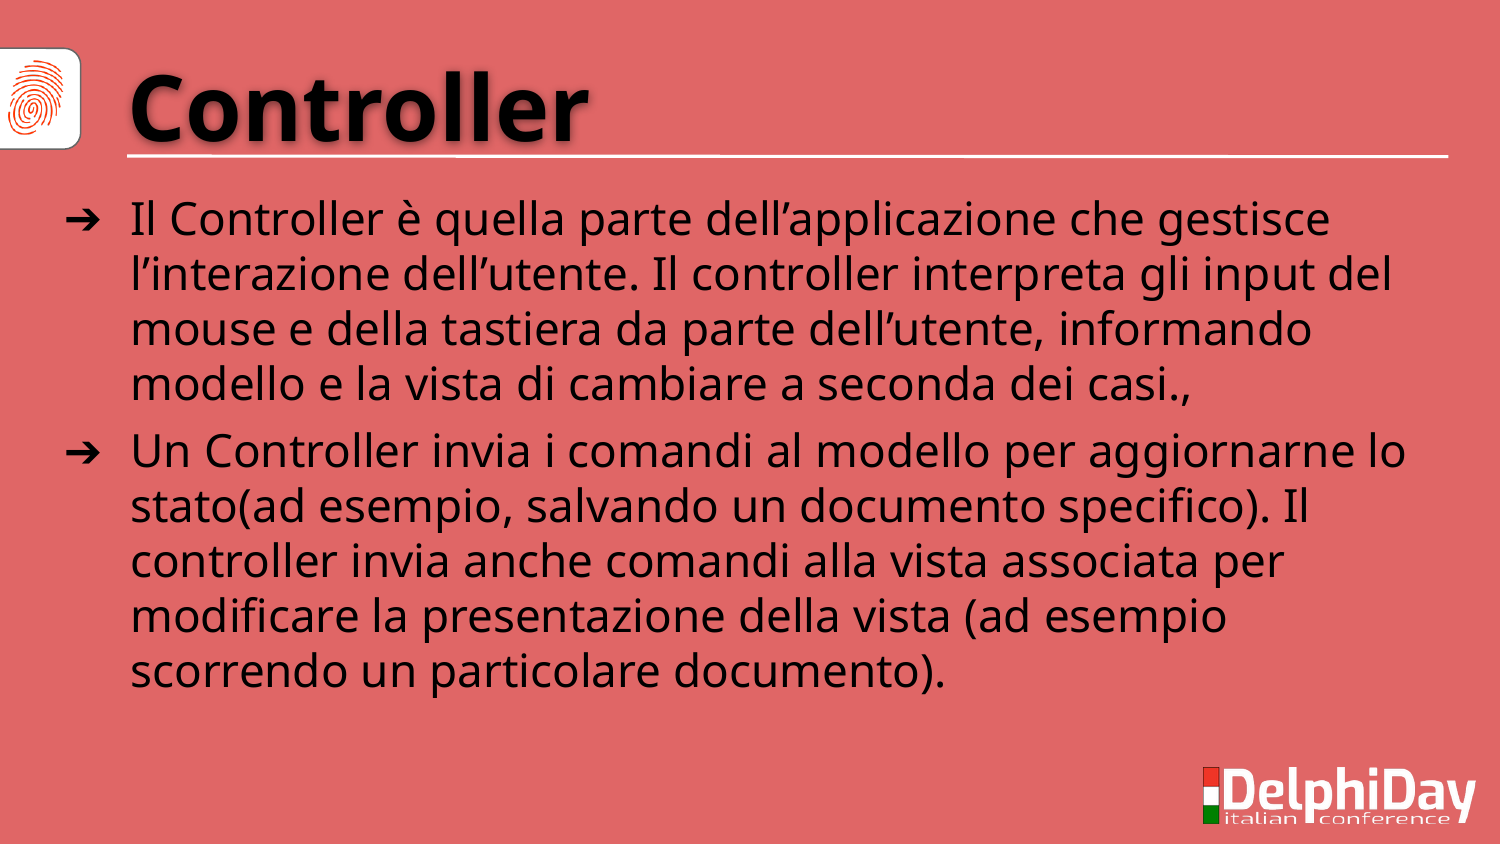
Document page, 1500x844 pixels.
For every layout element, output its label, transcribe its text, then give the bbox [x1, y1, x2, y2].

picture [1203, 767, 1476, 824]
list Il Controller è quella parte dell’applicazione che gestisce l’interazione dell’utente. Il controller interpreta gli input del mouse e della tastiera da parte dell’utente, informando modello e la vista di cambiare a seconda dei casi., Un Controller invia i comandi al modello per aggiornarne lo stato(ad esempio, salvando un documento specifico). Il controller invia anche comandi alla vista associata per modificare la presentazione della vista (ad esempio scorrendo un particolare documento). [40, 174, 1464, 808]
title Controller [112, 33, 1463, 175]
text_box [0, 47, 81, 150]
